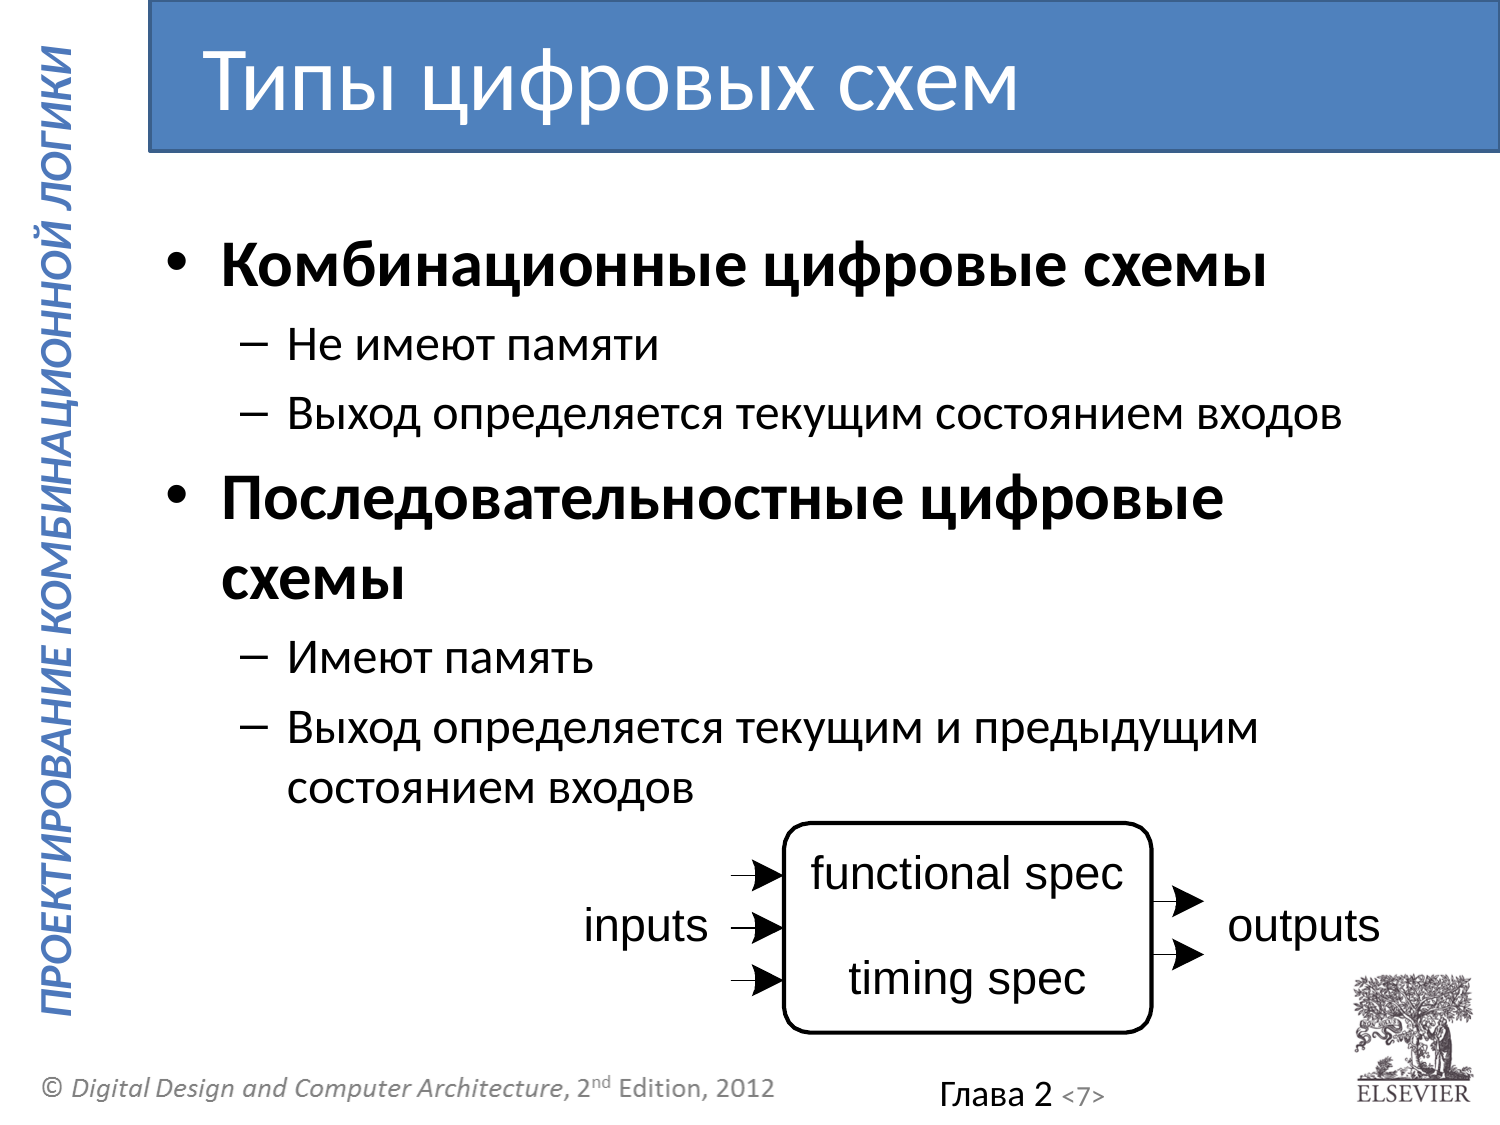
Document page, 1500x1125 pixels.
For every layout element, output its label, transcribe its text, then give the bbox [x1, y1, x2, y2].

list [549, 812, 1418, 1044]
list Комбинационные цифровые схемы Не имеют памяти Выход определяется текущим состоянием входов Последовательностные цифровые схемы Имеют память Выход определяется текущим и предыдущим состоянием входов [150, 212, 1400, 1025]
picture [0, 0, 1500, 1125]
text_box Типы цифровых схем [187, 11, 1488, 136]
